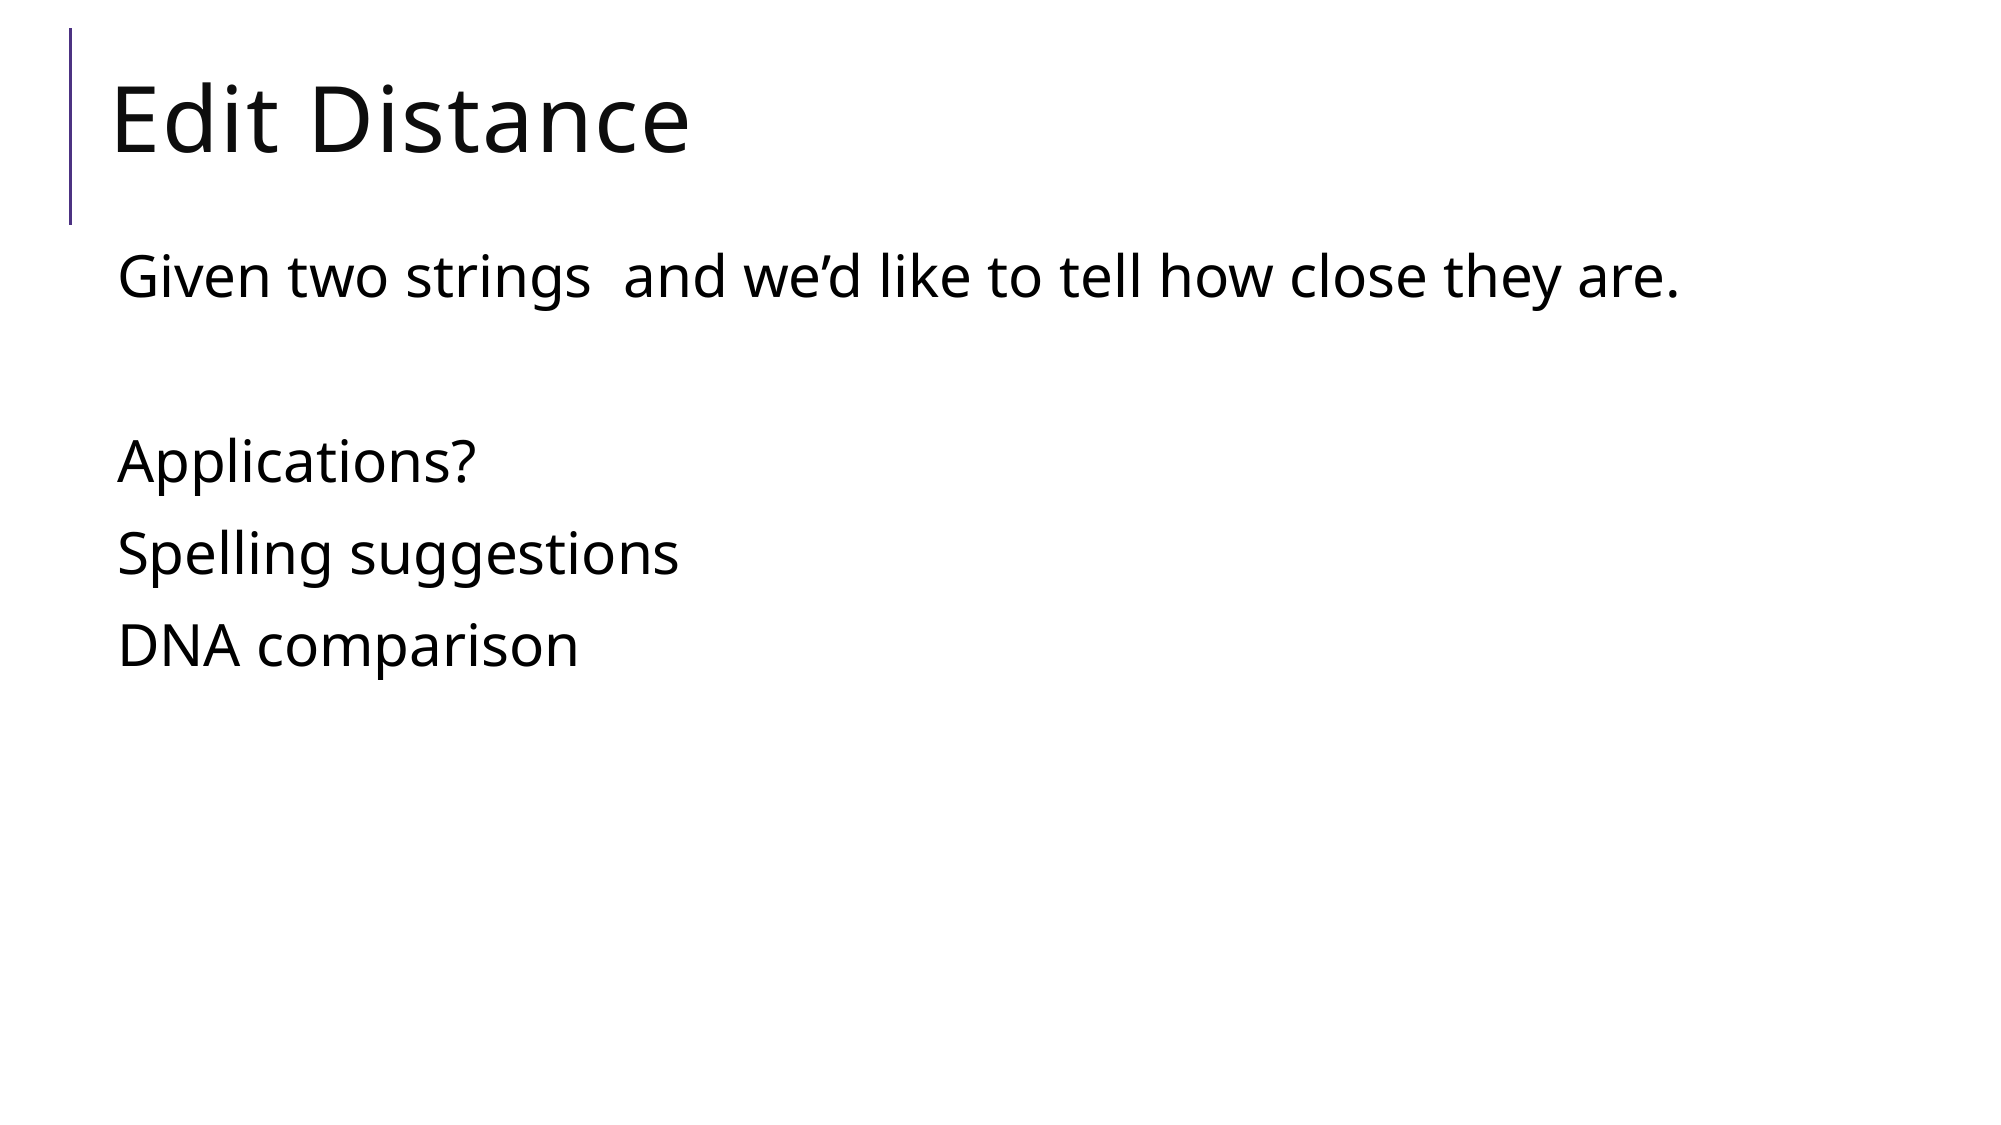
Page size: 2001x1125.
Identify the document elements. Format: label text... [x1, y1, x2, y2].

title Edit Distance [94, 43, 1930, 210]
